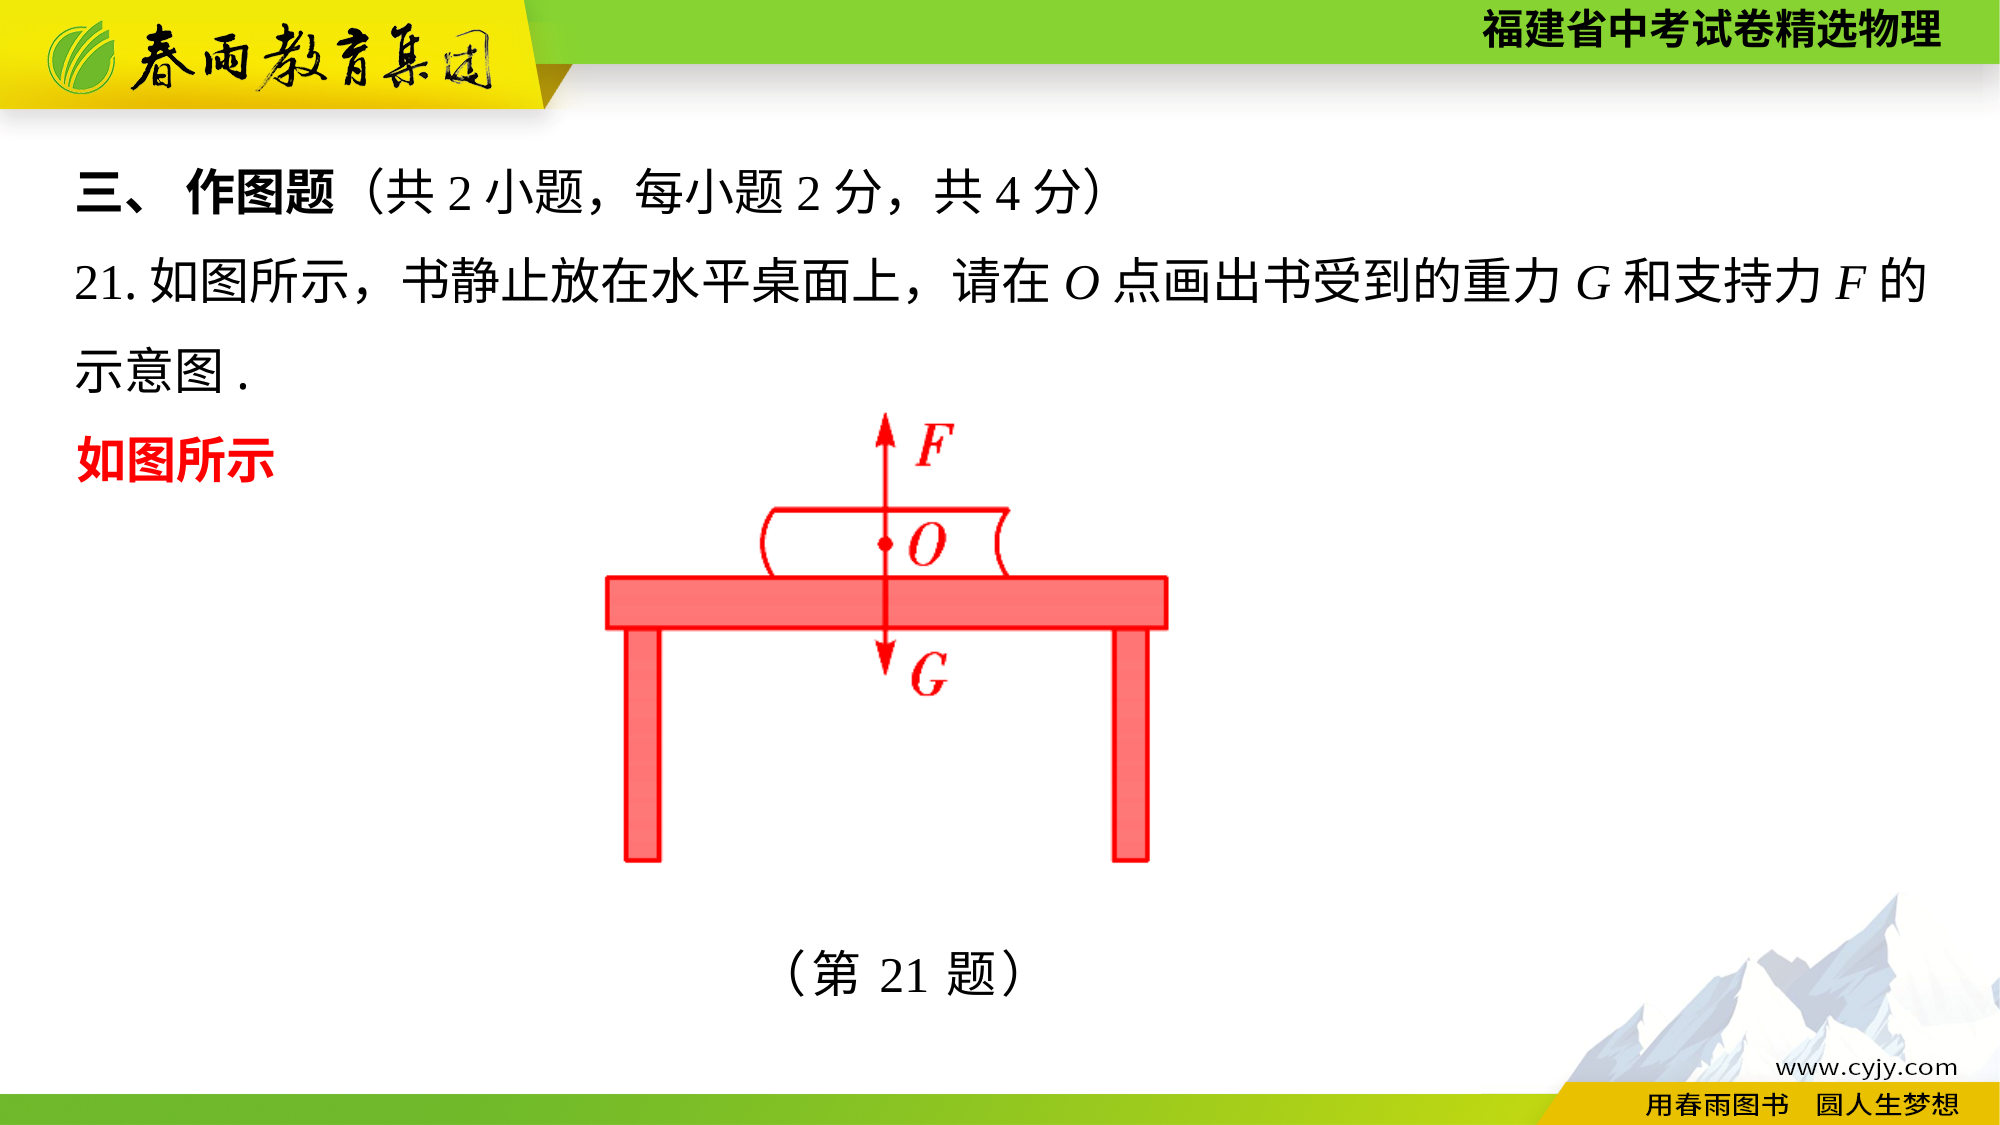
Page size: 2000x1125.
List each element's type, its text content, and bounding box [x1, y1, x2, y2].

list 三、 作图题（共2小题，每小题2分，共4分） 21.如图所示，书静止放在水平桌面上，请在O点画出书受到的重力G和支持力F的示意图. [59, 122, 1944, 399]
text_box （第21题） [741, 905, 1122, 1010]
picture [0, 0, 2000, 1125]
text_box 如图所示 [61, 420, 292, 496]
